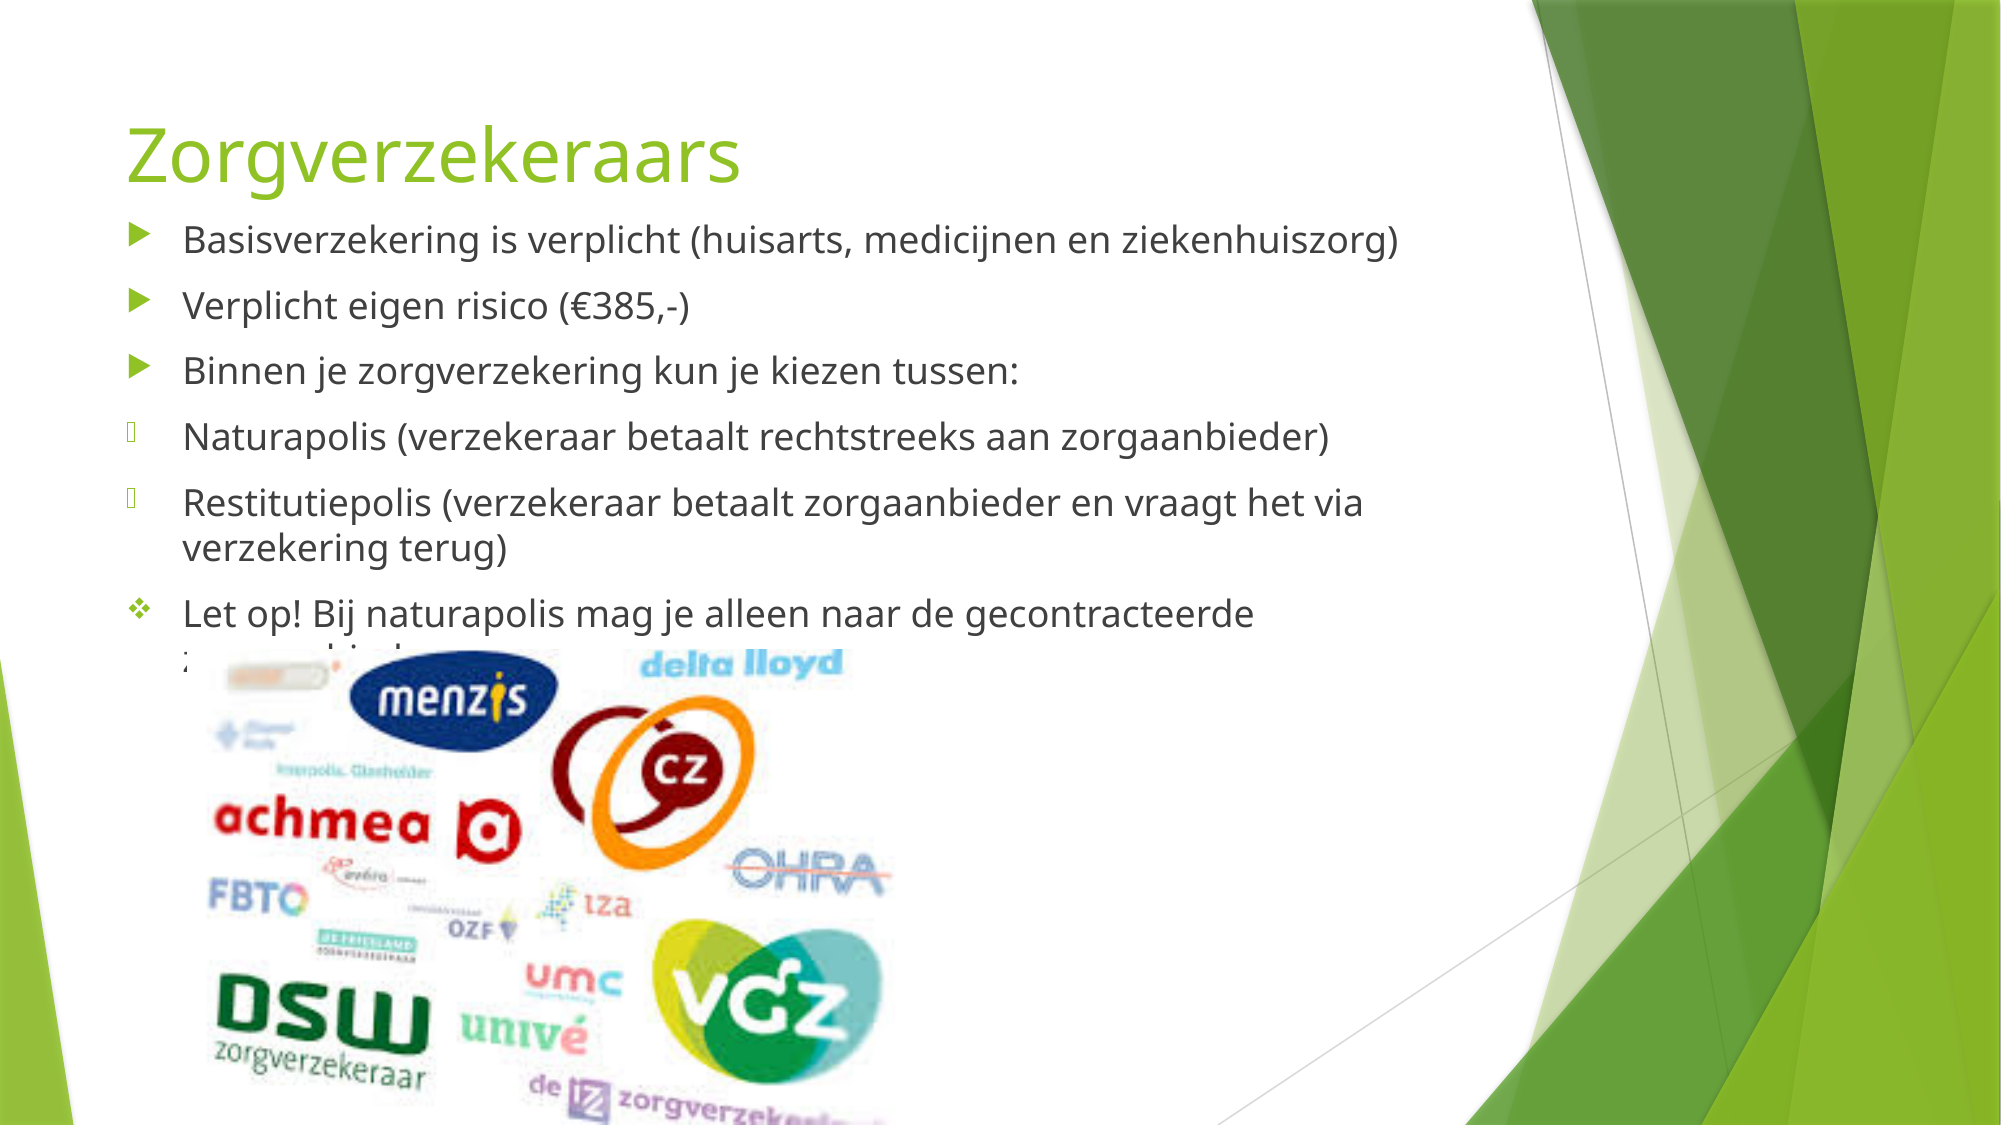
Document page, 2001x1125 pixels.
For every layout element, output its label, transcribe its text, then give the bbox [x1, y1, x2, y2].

title Zorgverzekeraars [111, 99, 1522, 208]
list Basisverzekering is verplicht (huisarts, medicijnen en ziekenhuiszorg) Verplicht eigen risico (€385,-) Binnen je zorgverzekering kun je kiezen tussen: Naturapolis (verzekeraar betaalt rechtstreeks aan zorgaanbieder) Restitutiepolis (verzekeraar betaalt zorgaanbieder en vraagt het via verzekering terug) Let op! Bij naturapolis mag je alleen naar de gecontracteerde zorgaanbieders [111, 208, 1522, 845]
picture [186, 648, 903, 1125]
